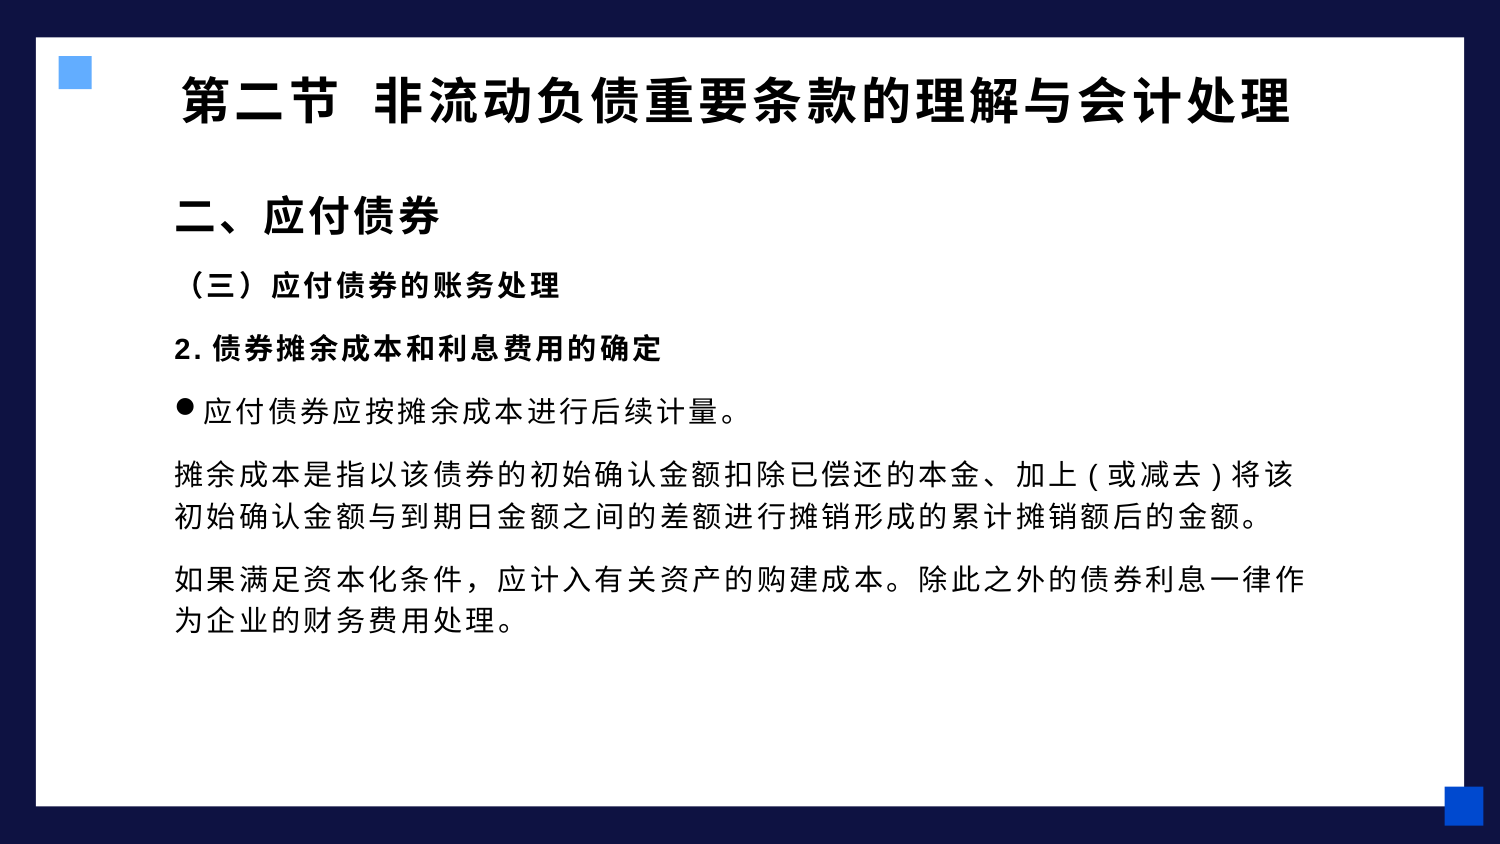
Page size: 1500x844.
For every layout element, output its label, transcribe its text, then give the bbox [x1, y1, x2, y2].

list 二、应付债券 （三）应付债券的账务处理 2.债券摊余成本和利息费用的确定 应付债券应按摊余成本进行后续计量。 摊余成本是指以该债券的初始确认金额扣除已偿还的本金、加上(或减去)将该初始确认金额与到期日金额之间的差额进行摊销形成的累计摊销额后的金额。 如果满足资本化条件，应计入有关资产的购建成本。除此之外的债券利息一律作为企业的财务费用处理。 [157, 179, 1343, 604]
title 第二节 非流动负债重要条款的理解与会计处理 [141, 48, 1327, 138]
